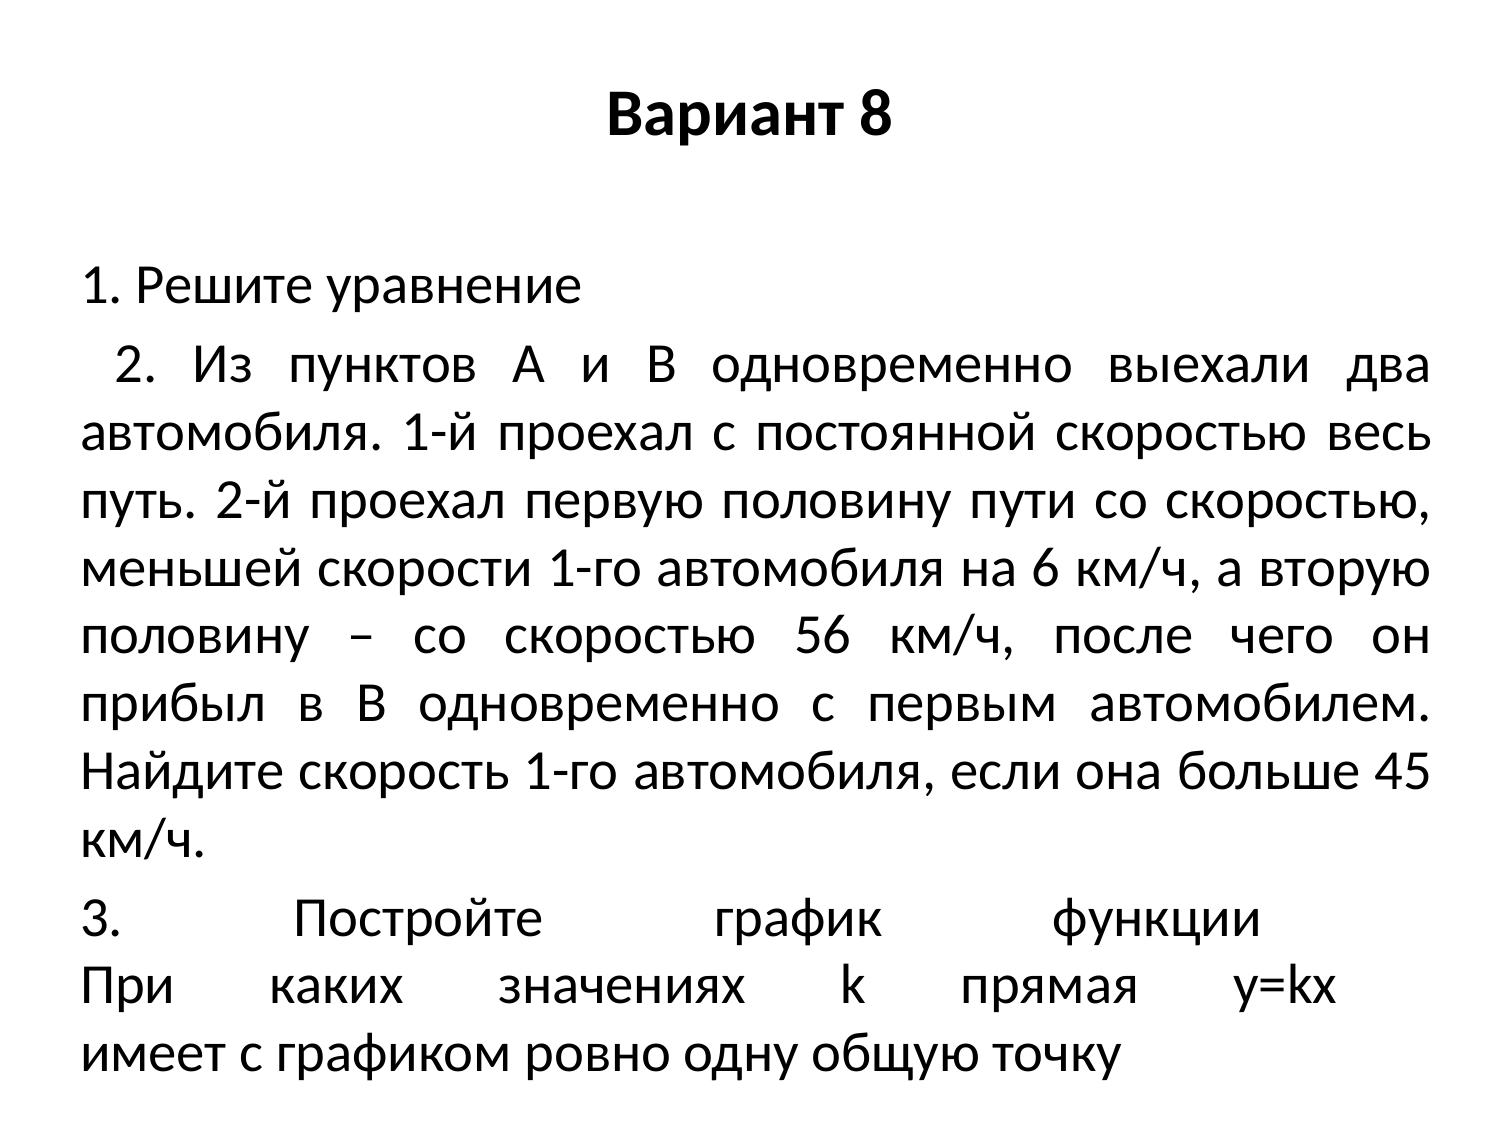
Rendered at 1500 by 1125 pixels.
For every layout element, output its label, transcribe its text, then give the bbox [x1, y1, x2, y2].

title Вариант 8 [75, 45, 1425, 173]
